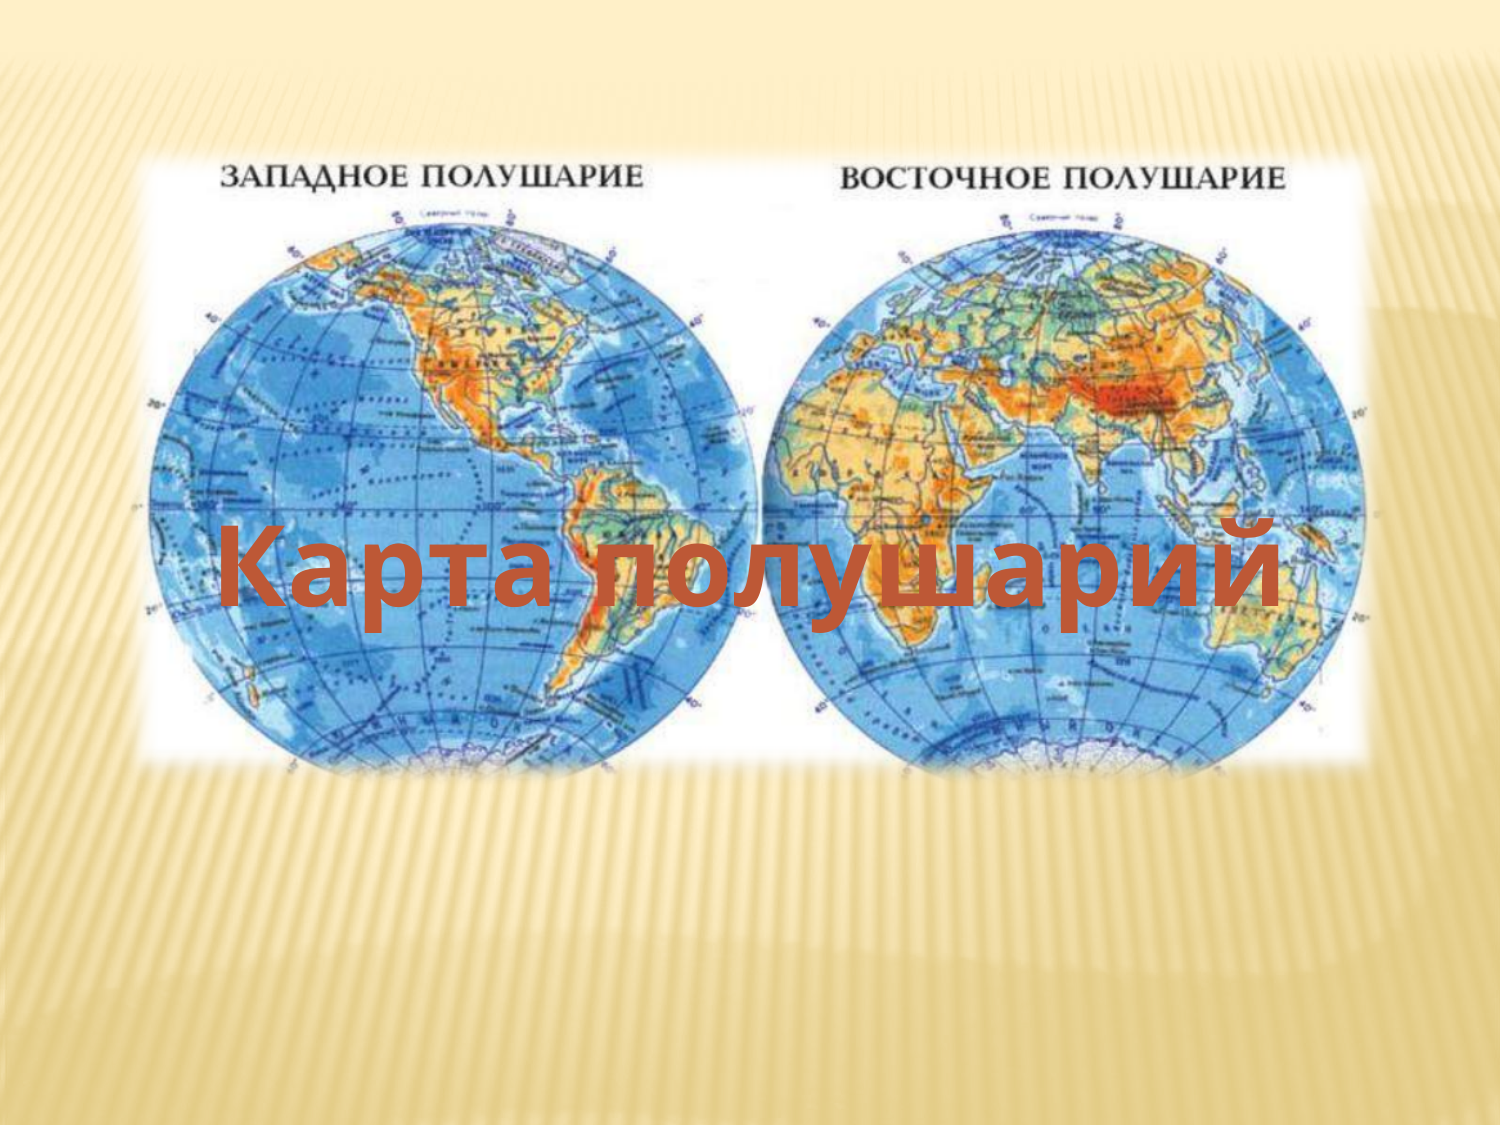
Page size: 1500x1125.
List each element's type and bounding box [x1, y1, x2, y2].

picture [118, 136, 1392, 788]
